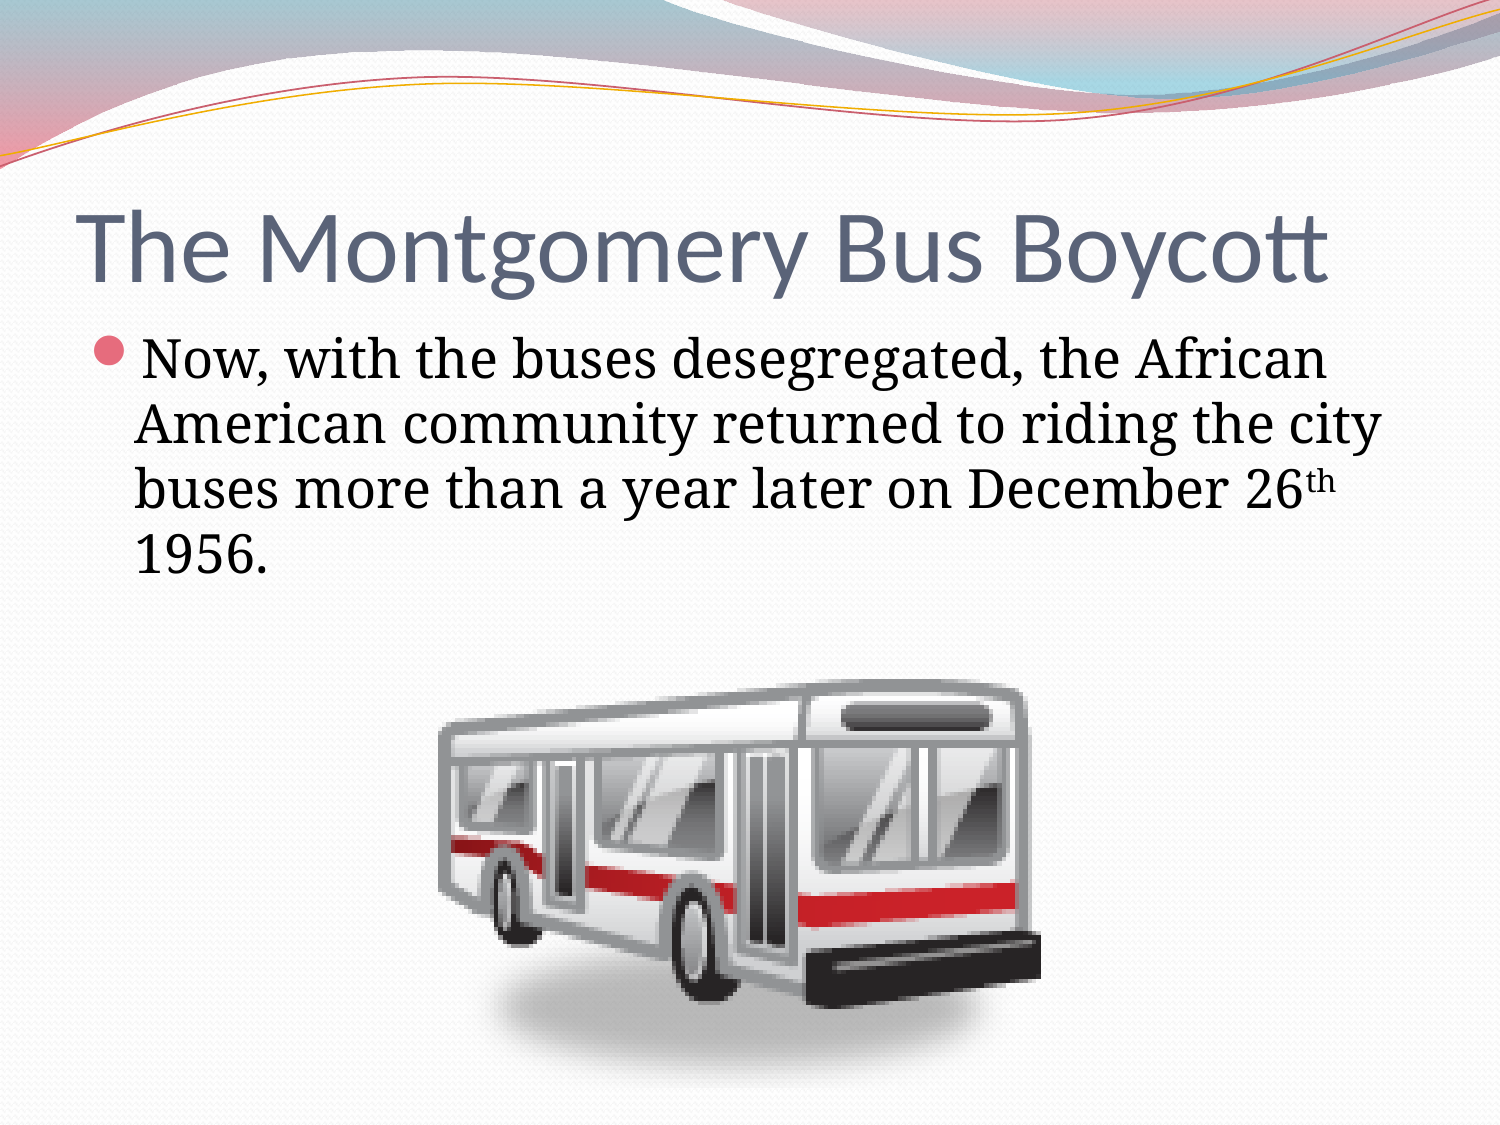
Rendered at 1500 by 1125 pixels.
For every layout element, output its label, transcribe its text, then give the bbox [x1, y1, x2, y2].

title The Montgomery Bus Boycott [75, 115, 1425, 303]
list Now, with the buses desegregated, the African American community returned to riding the city buses more than a year later on December 26th 1956. [75, 317, 1425, 1038]
picture [424, 462, 1051, 1088]
